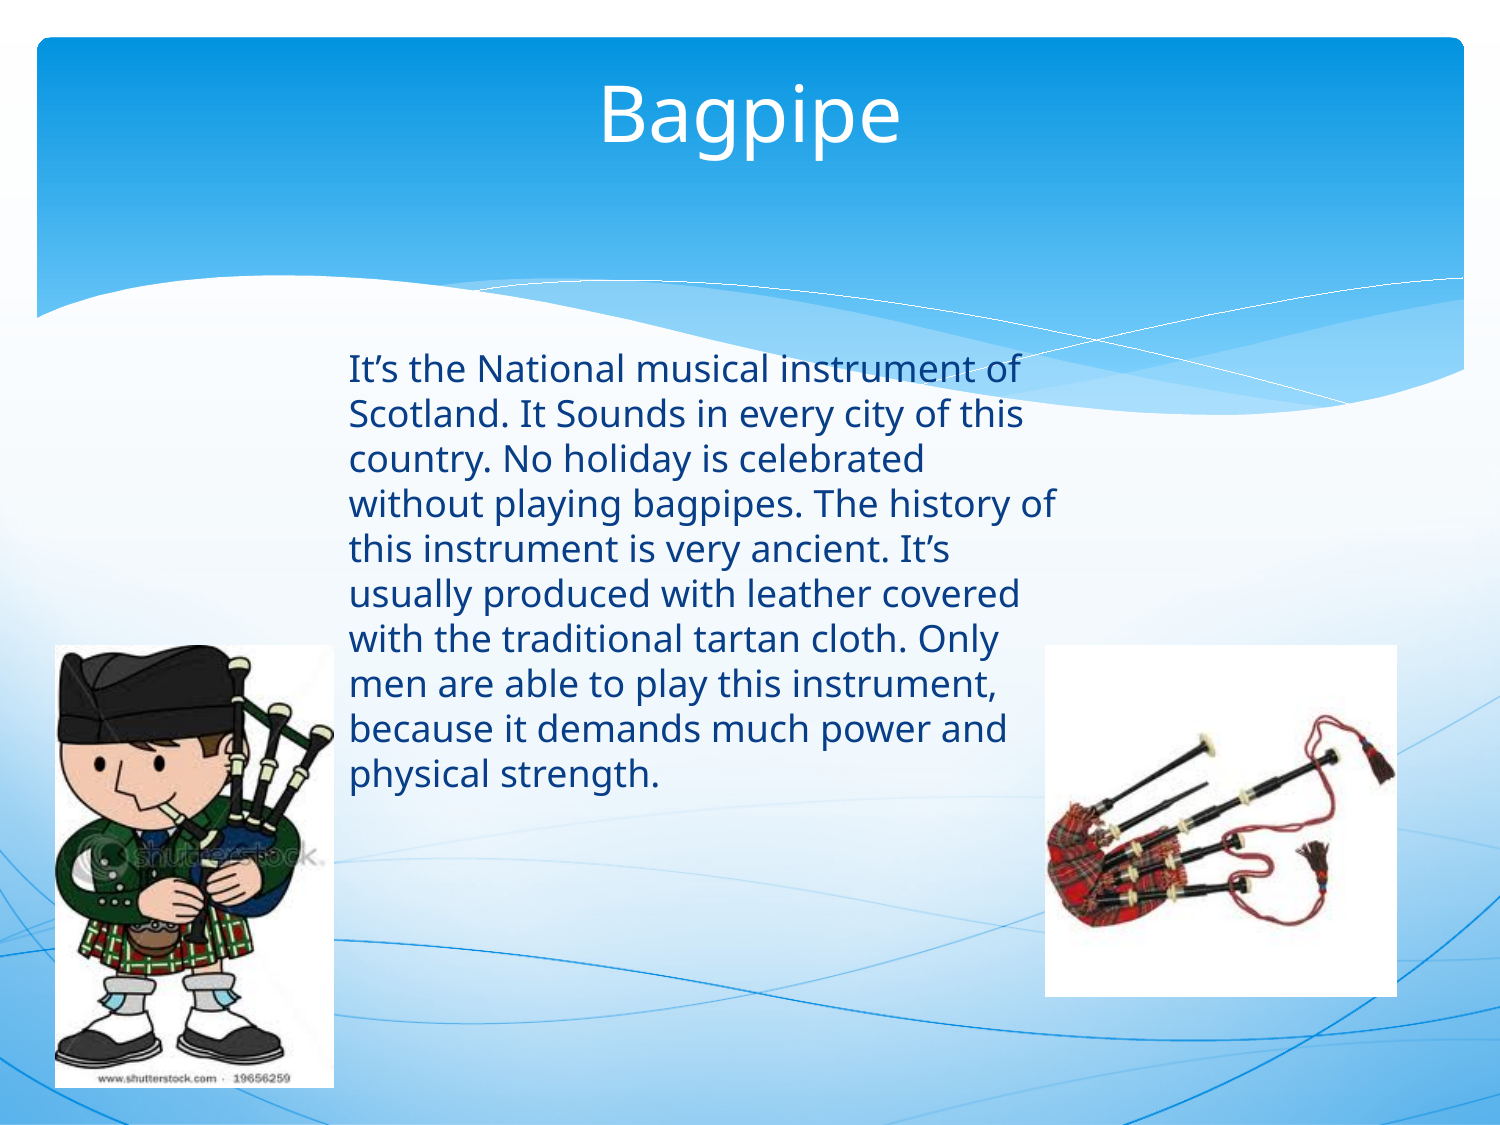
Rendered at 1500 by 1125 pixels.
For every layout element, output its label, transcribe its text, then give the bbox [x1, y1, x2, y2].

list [1045, 644, 1398, 997]
title Bagpipe [75, 55, 1425, 261]
text_box It’s the National musical instrument of Scotland. It Sounds in every city of this country. No holiday is celebrated without playing bagpipes. The history of this instrument is very ancient. It’s usually produced with leather covered with the traditional tartan cloth. Only men are able to play this instrument, because it demands much power and physical strength. [333, 338, 1084, 803]
picture [55, 644, 335, 1088]
